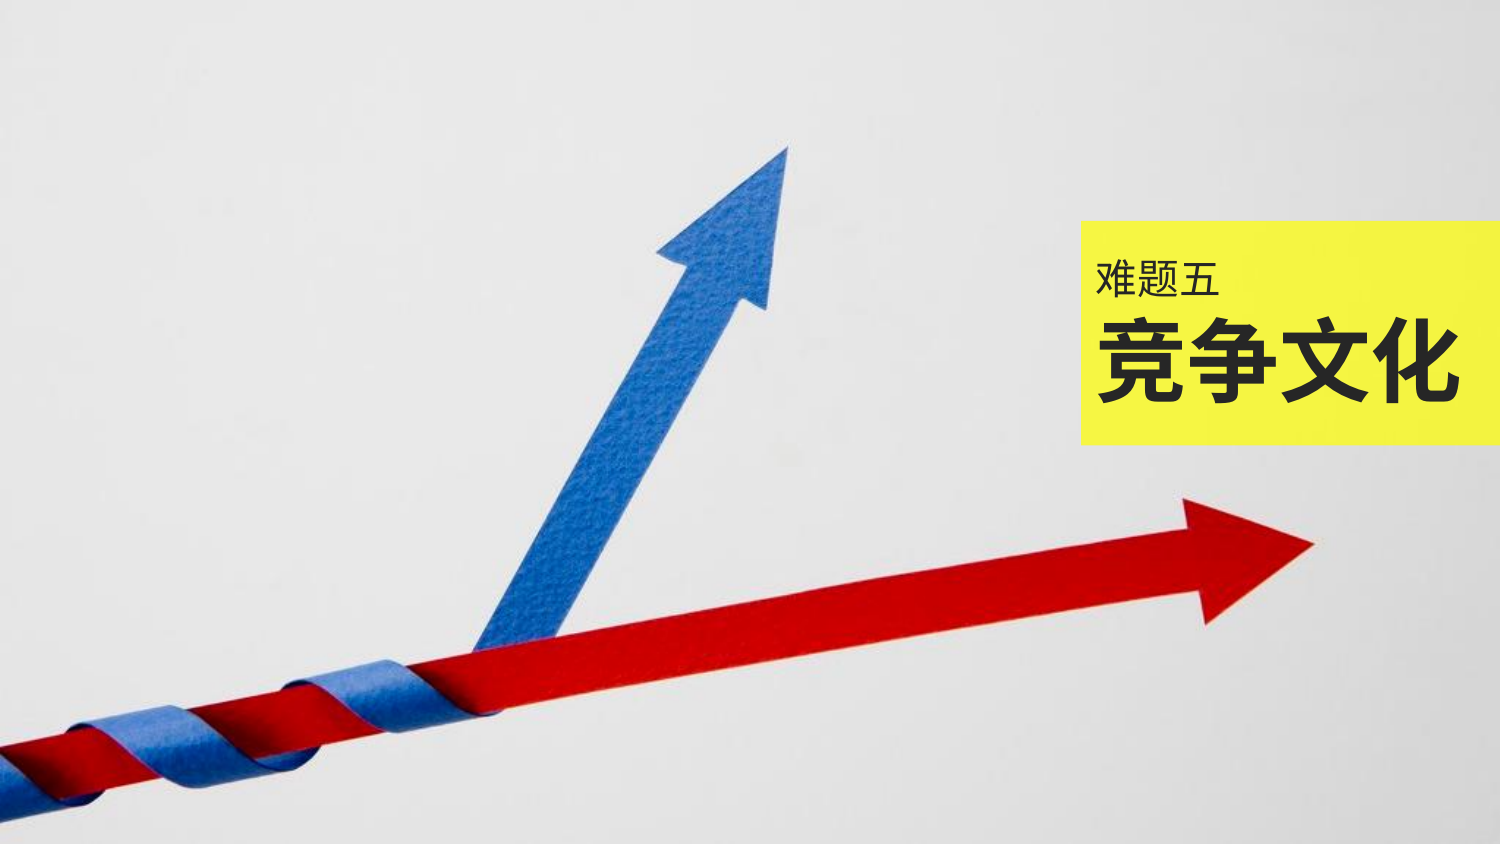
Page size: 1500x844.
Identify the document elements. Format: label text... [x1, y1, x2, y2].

text_box 难题五 竞争文化 [1079, 219, 1500, 447]
picture [0, 0, 1500, 844]
